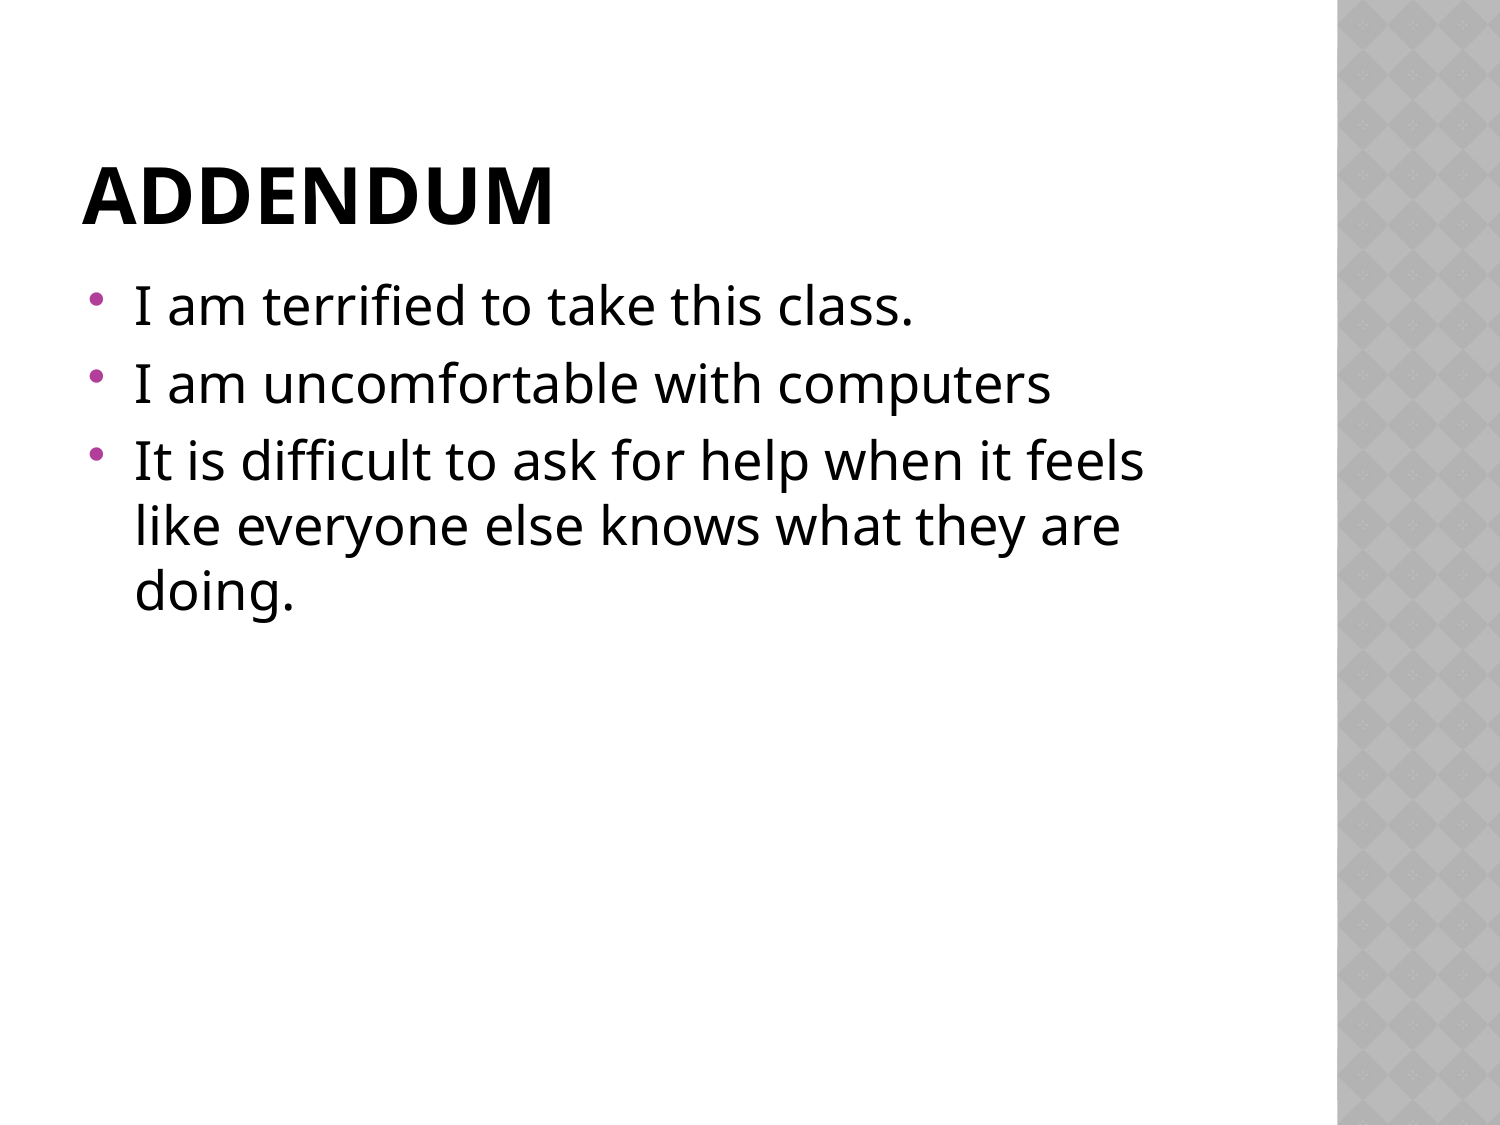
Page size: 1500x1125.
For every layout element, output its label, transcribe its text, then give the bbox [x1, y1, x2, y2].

list I am terrified to take this class. I am uncomfortable with computers It is difficult to ask for help when it feels like everyone else knows what they are doing. [75, 264, 1263, 1059]
title Addendum [75, 52, 1263, 240]
